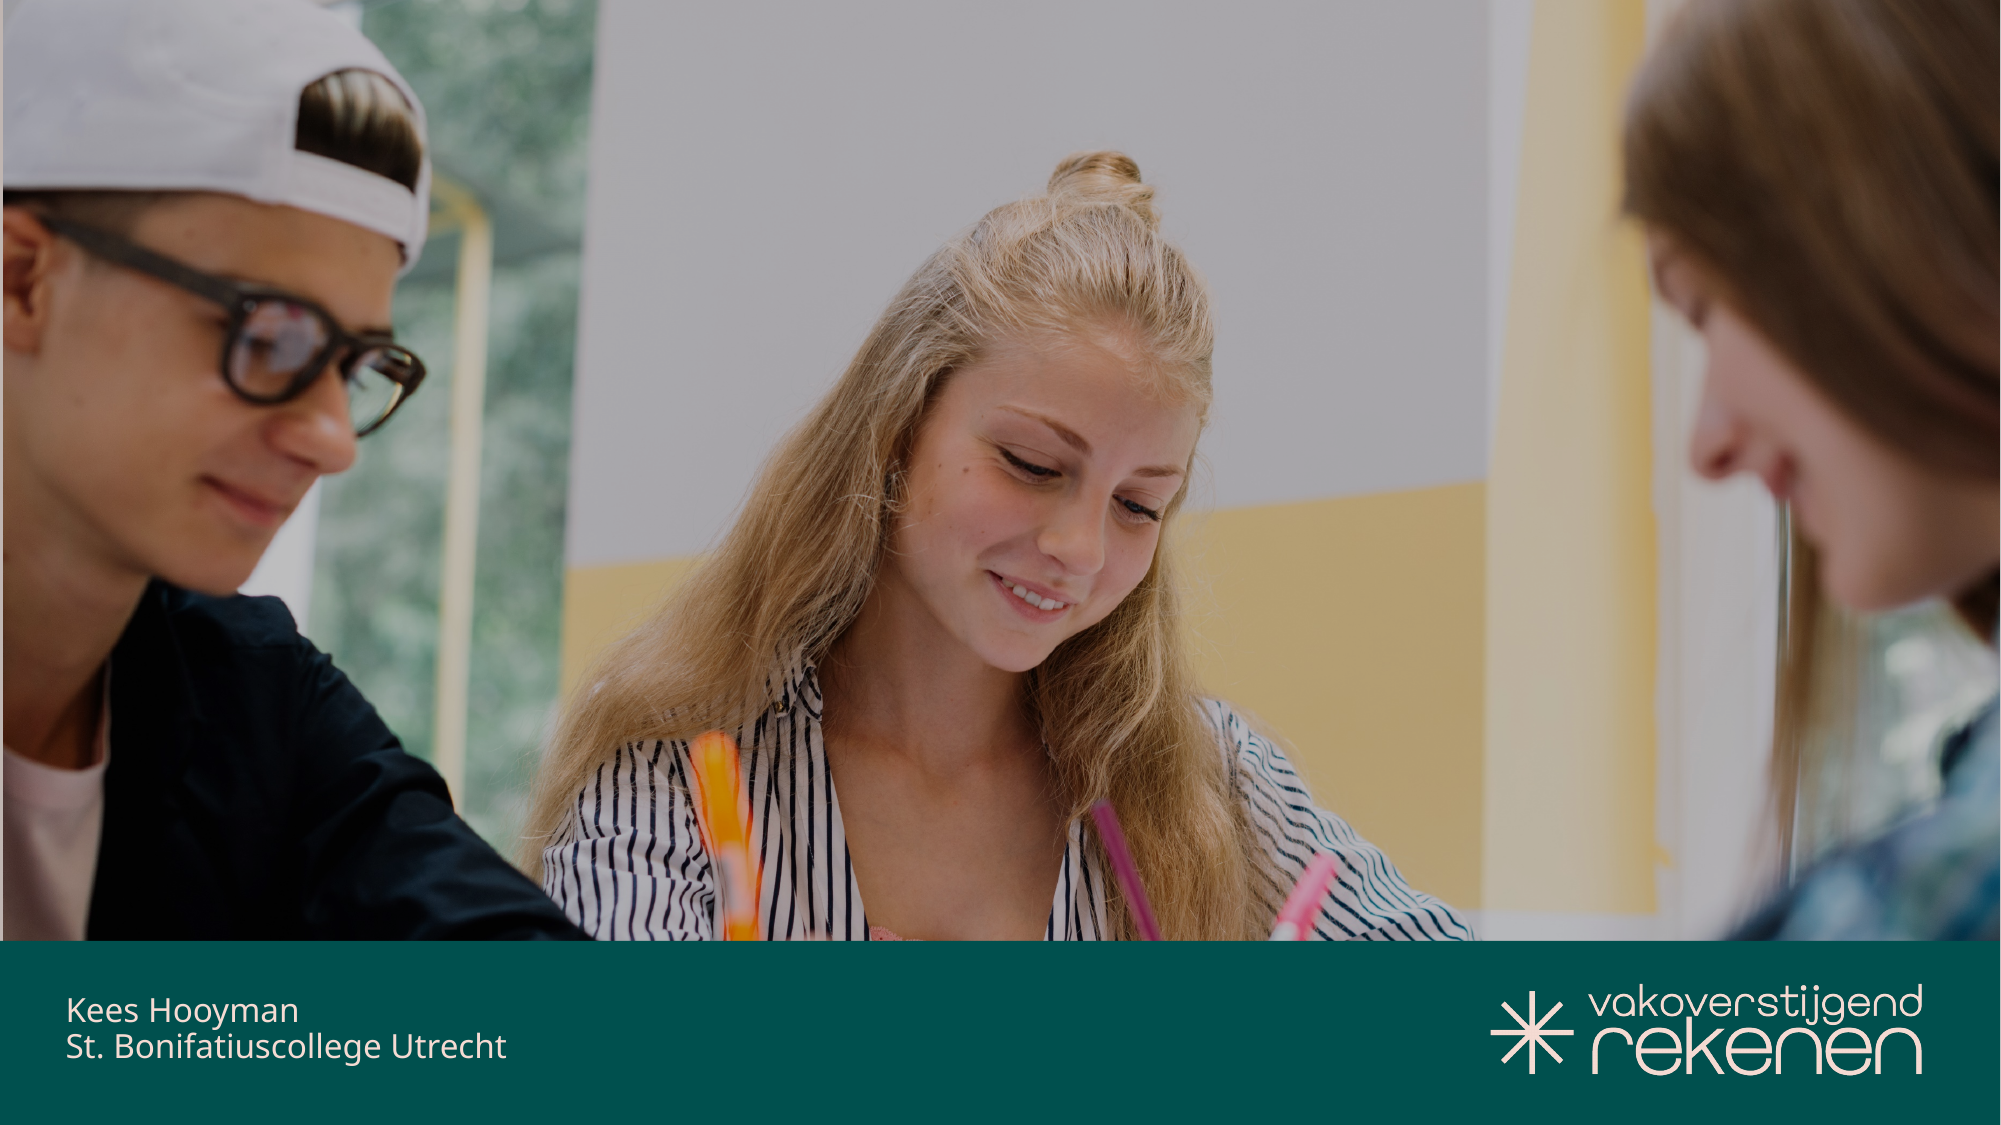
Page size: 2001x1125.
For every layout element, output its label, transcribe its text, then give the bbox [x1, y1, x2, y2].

picture [1462, 966, 1950, 1093]
picture [3, 0, 2000, 940]
text_box Kees Hooyman St. Bonifatiuscollege Utrecht [50, 986, 680, 1083]
